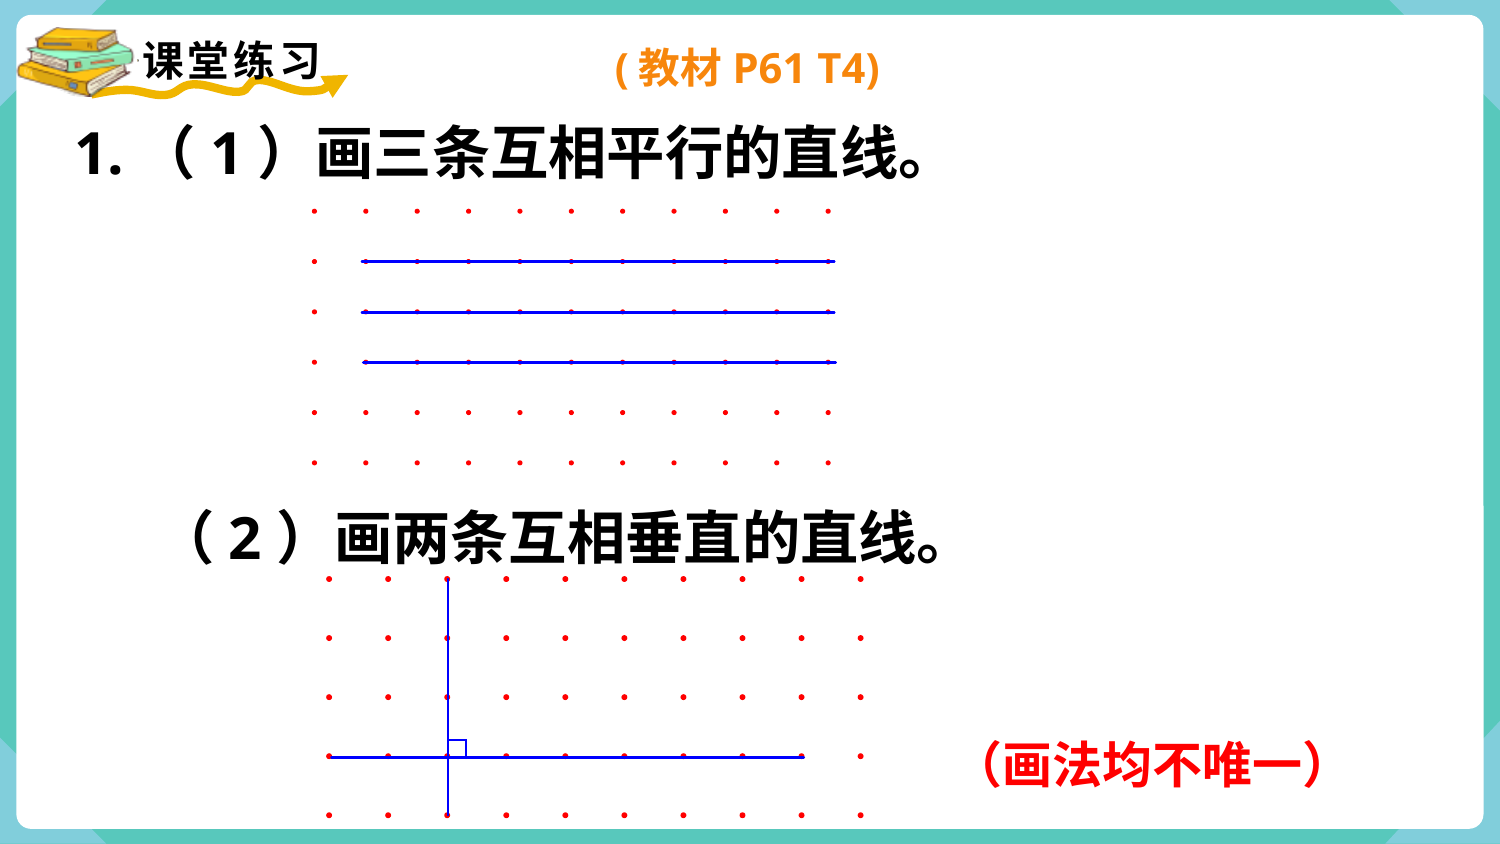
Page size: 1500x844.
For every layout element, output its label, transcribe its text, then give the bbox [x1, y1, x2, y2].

text_box (教材P61 T4) [599, 34, 909, 100]
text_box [12, 27, 350, 103]
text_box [311, 208, 831, 466]
text_box 1.（1）画三条互相平行的直线。 [59, 109, 972, 195]
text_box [326, 576, 864, 819]
text_box （2）画两条互相垂直的直线。 [141, 493, 990, 579]
text_box （画法均不唯一） [937, 713, 1387, 817]
